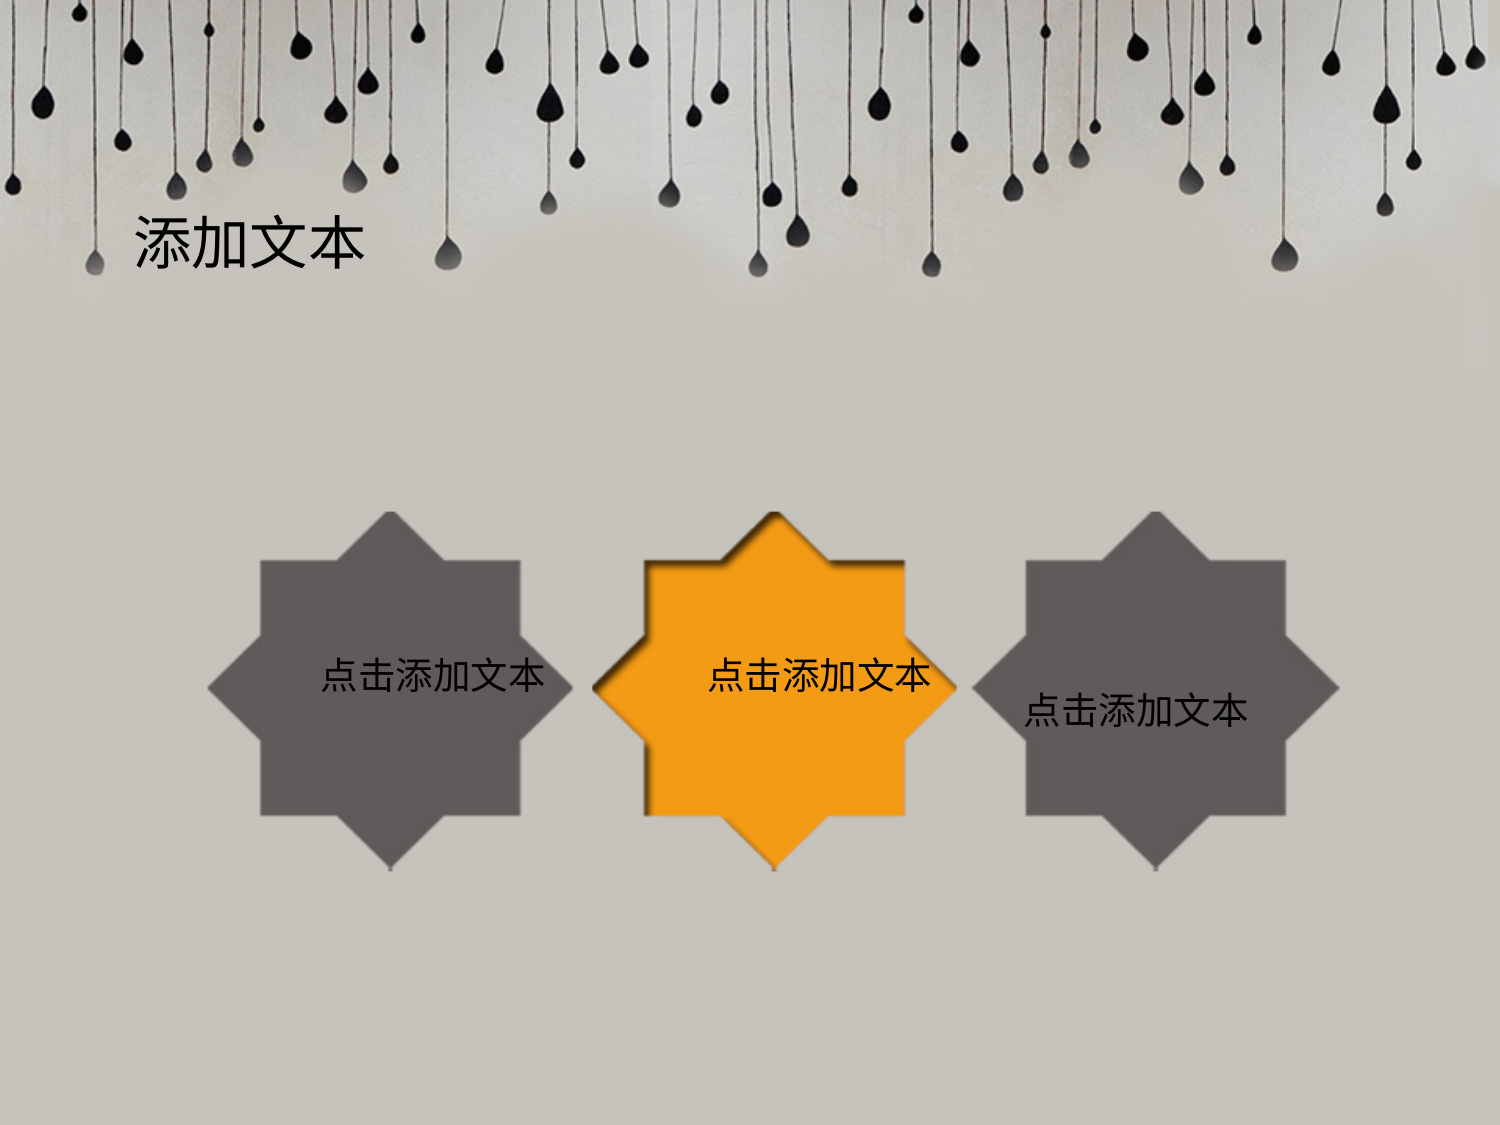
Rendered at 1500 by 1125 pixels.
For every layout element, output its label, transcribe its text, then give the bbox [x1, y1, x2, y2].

text_box 点击添加文本 [1009, 679, 1264, 740]
picture [0, 0, 1500, 1125]
text_box 点击添加文本 [692, 644, 948, 705]
text_box 点击添加文本 [305, 644, 561, 705]
text_box 添加文本 [118, 199, 382, 284]
